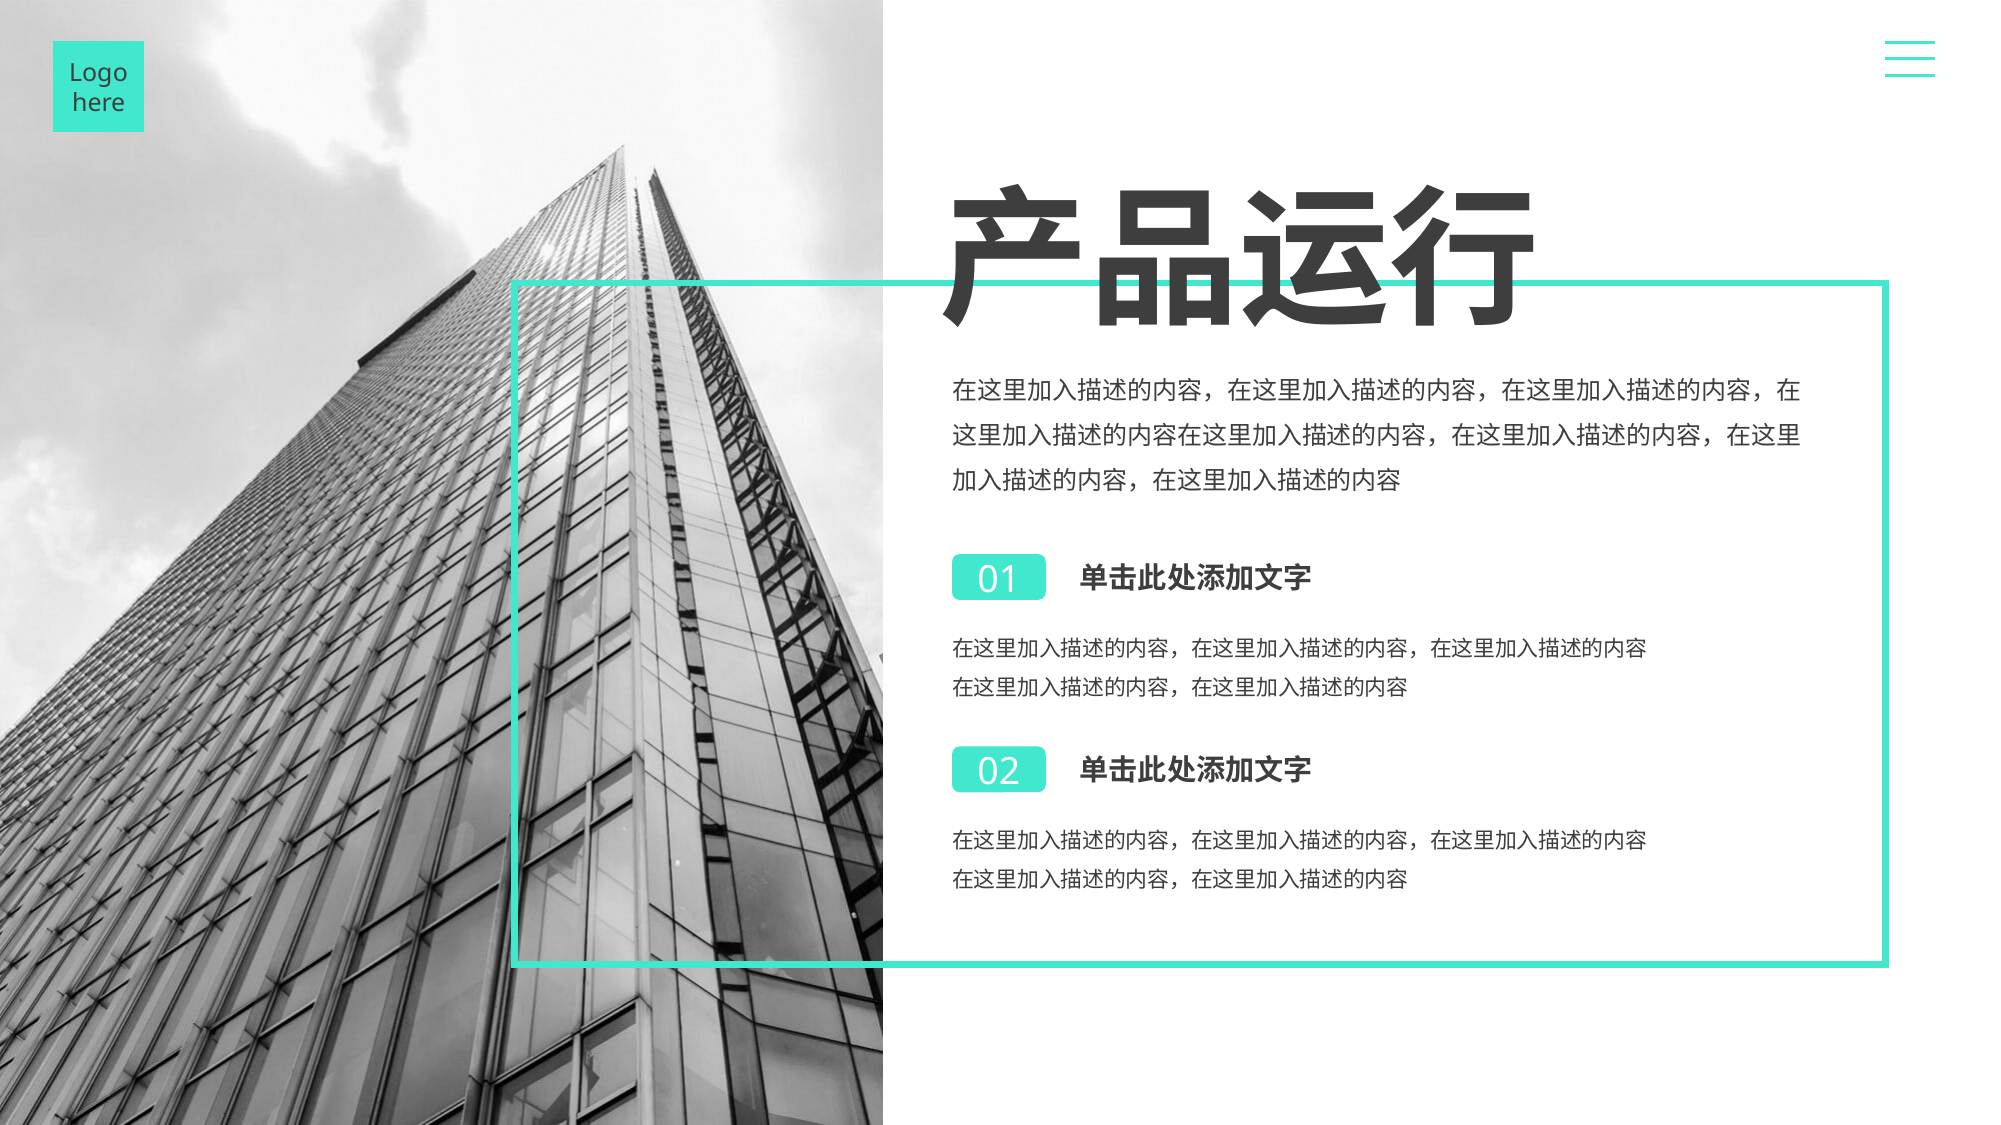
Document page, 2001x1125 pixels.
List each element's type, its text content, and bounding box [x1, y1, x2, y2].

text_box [54, 42, 1936, 132]
text_box 在这里加入描述的内容，在这里加入描述的内容，在这里加入描述的内容 在这里加入描述的内容，在这里加入描述的内容 [937, 613, 1800, 708]
picture [0, 0, 883, 1125]
text_box 在这里加入描述的内容，在这里加入描述的内容，在这里加入描述的内容，在这里加入描述的内容在这里加入描述的内容，在这里加入描述的内容，在这里加入描述的内容，在这里加入描述的内容 [937, 352, 1821, 502]
text_box 产品运行 [924, 155, 1780, 351]
text_box 在这里加入描述的内容，在这里加入描述的内容，在这里加入描述的内容 在这里加入描述的内容，在这里加入描述的内容 [937, 806, 1800, 900]
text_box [951, 551, 1436, 603]
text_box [951, 744, 1436, 795]
text_box [883, 282, 1886, 965]
